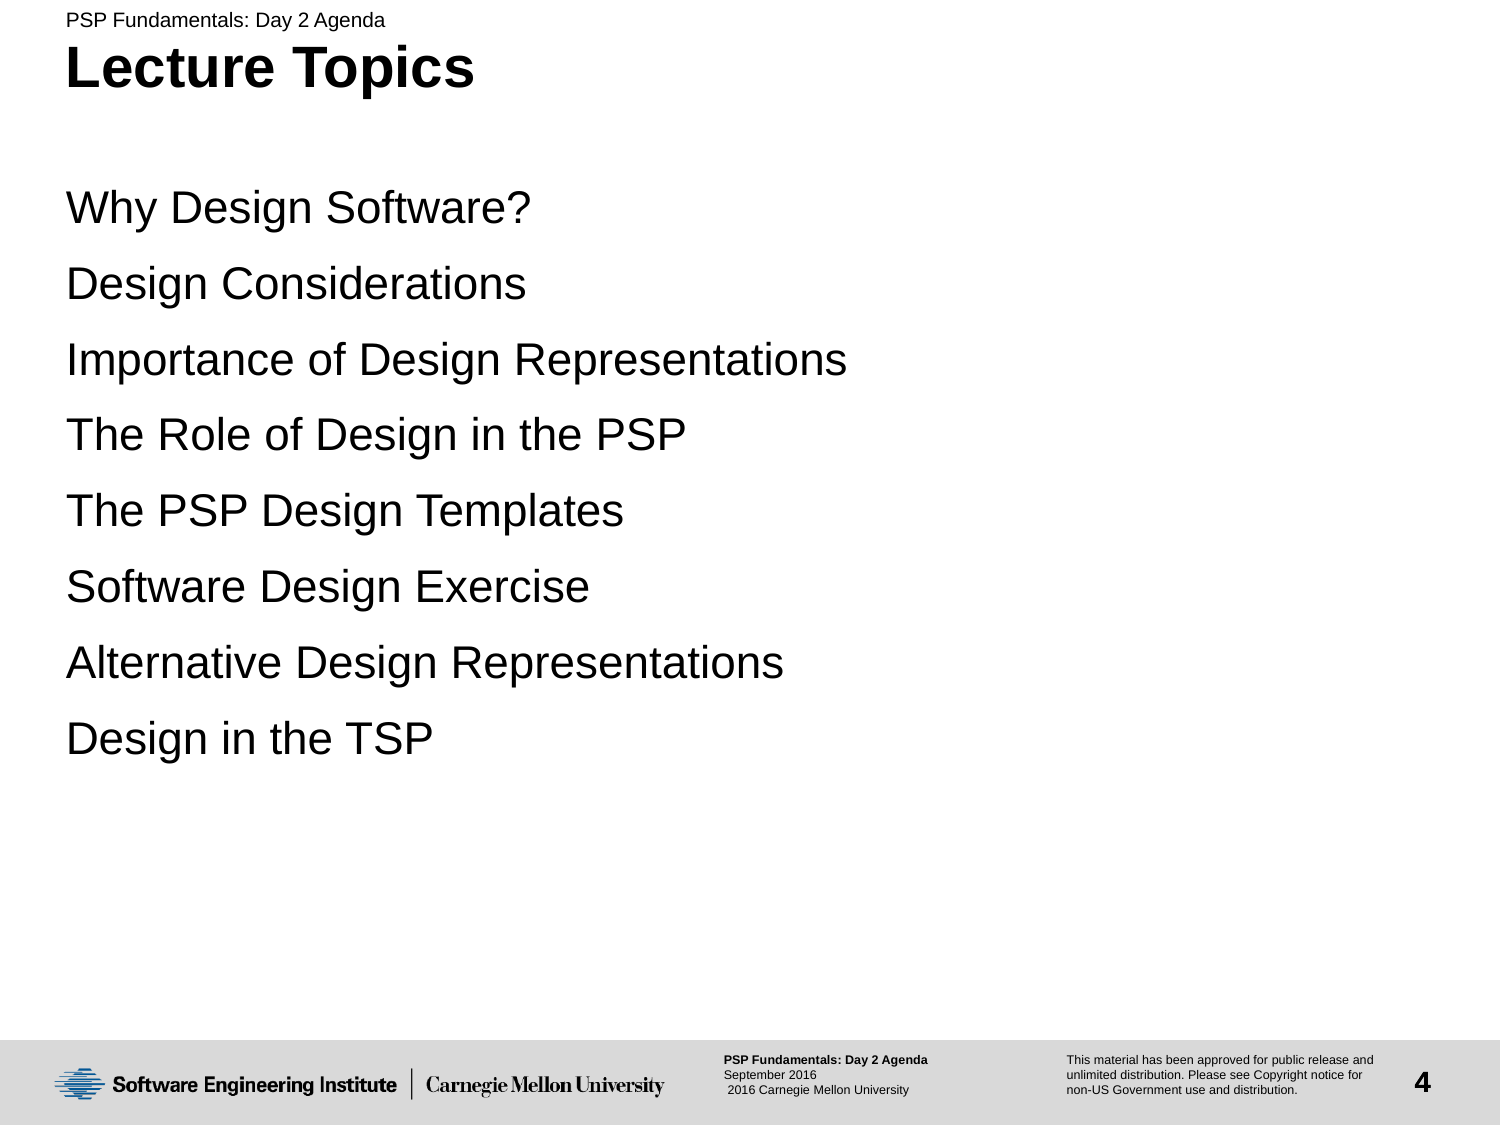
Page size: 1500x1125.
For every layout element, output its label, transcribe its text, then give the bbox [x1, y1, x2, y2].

picture [46, 1061, 673, 1104]
list Why Design Software? Design Considerations Importance of Design Representations The Role of Design in the PSP The PSP Design Templates Software Design Exercise Alternative Design Representations Design in the TSP [65, 177, 1431, 1000]
title Lecture Topics [65, 37, 1430, 148]
